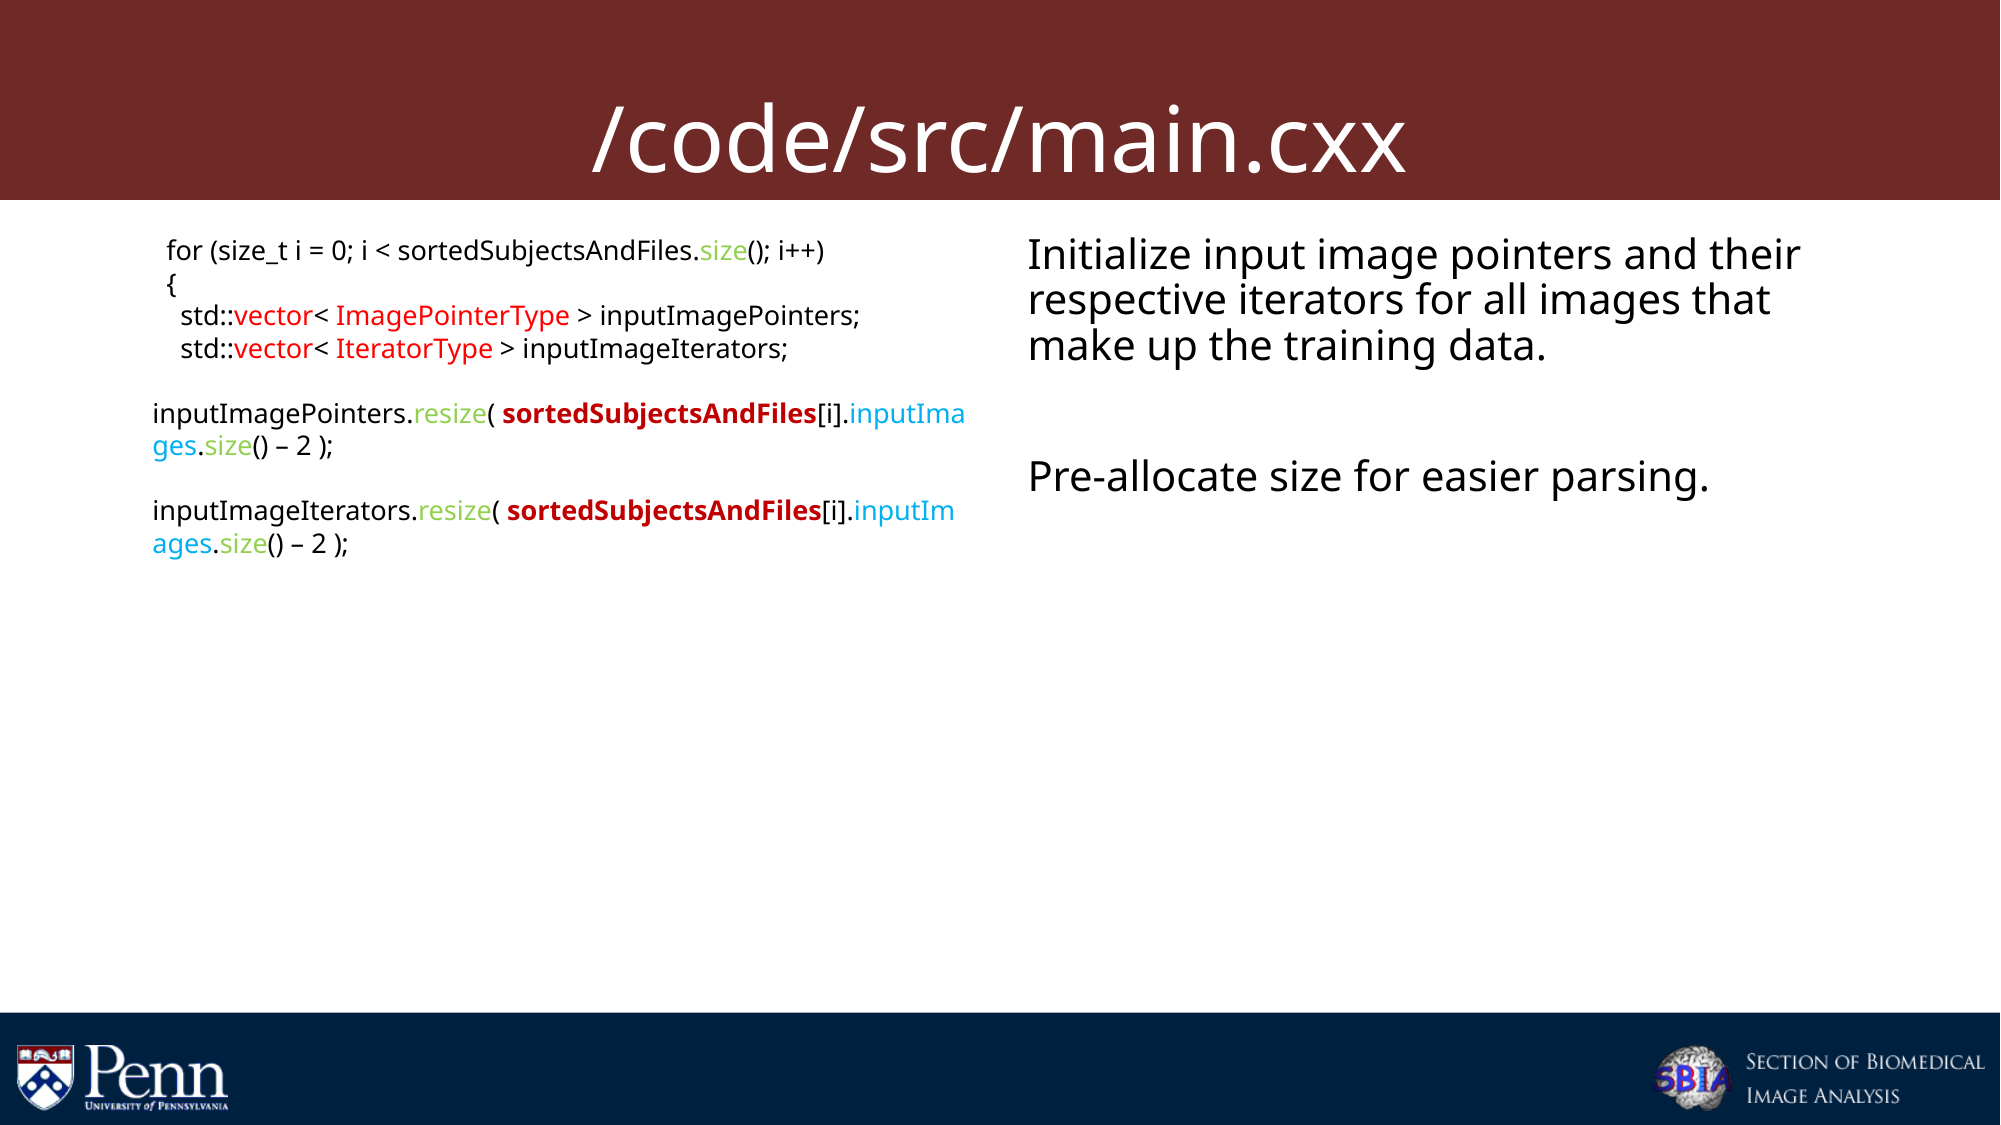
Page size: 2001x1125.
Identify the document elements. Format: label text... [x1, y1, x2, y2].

list for (size_t i = 0; i < sortedSubjectsAndFiles.size(); i++) { std::vector< ImagePointerType > inputImagePointers; std::vector< IteratorType > inputImageIterators; inputImagePointers.resize( sortedSubjectsAndFiles[i].inputImages.size() – 2 ); inputImageIterators.resize( sortedSubjectsAndFiles[i].inputImages.size() – 2 ); [137, 226, 985, 987]
list Initialize input image pointers and their respective iterators for all images that make up the training data. Pre-allocate size for easier parsing. [1012, 226, 1863, 987]
picture [17, 1045, 228, 1111]
title /code/src/main.cxx [137, 0, 1863, 200]
picture [1652, 1044, 1985, 1112]
